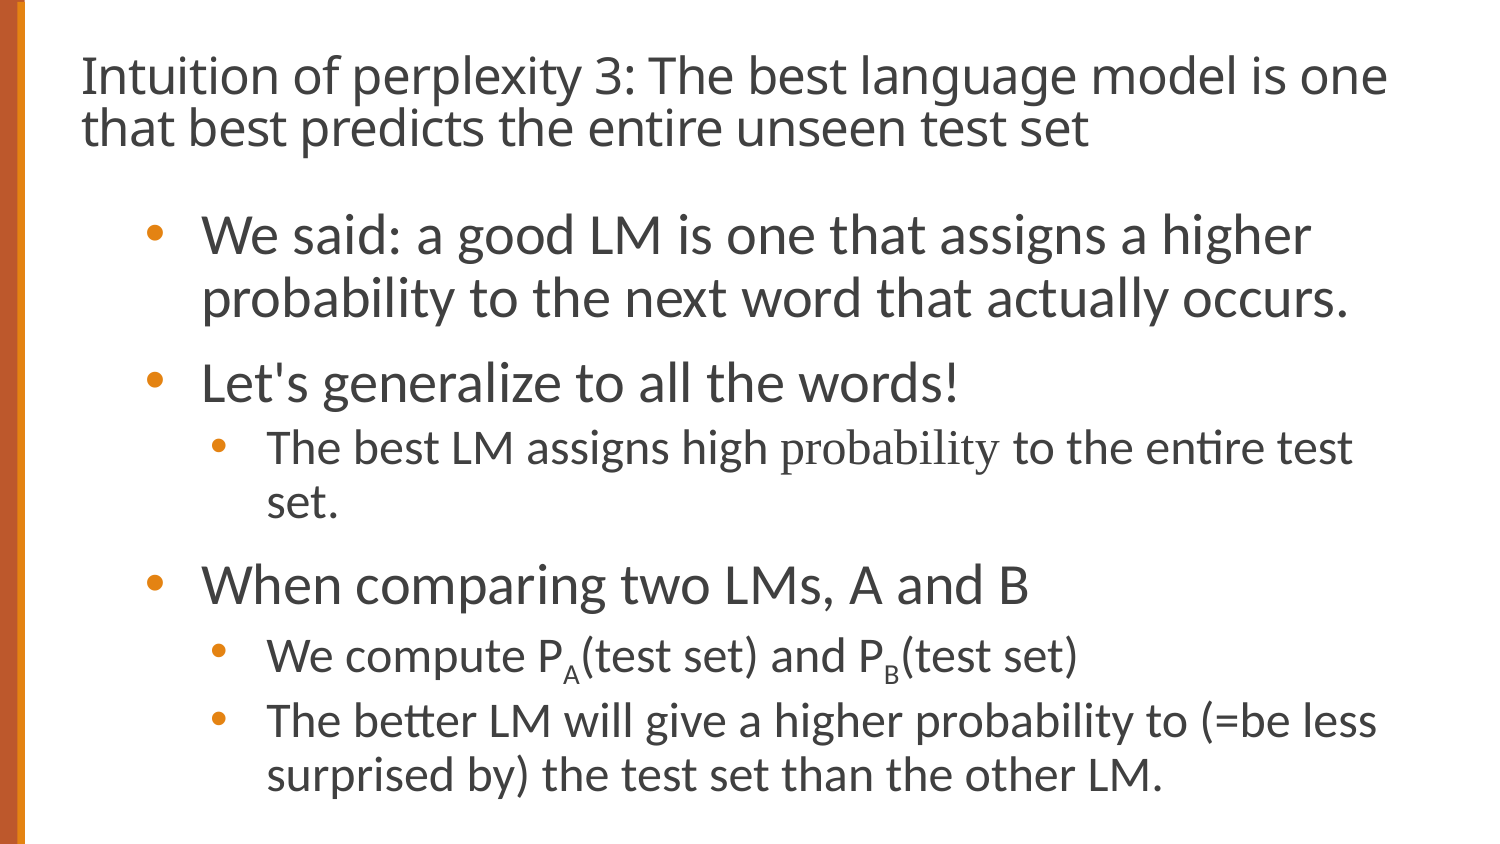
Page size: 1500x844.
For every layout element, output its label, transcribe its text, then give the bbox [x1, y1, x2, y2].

title Intuition of perplexity 3: The best language model is one that best predicts the entire unseen test set [66, 42, 1442, 164]
list We said: a good LM is one that assigns a higher probability to the next word that actually occurs. Let's generalize to all the words! The best LM assigns high probability to the entire test set. When comparing two LMs, A and B We compute PA(test set) and PB(test set) The better LM will give a higher probability to (=be less surprised by) the test set than the other LM. [135, 196, 1425, 822]
